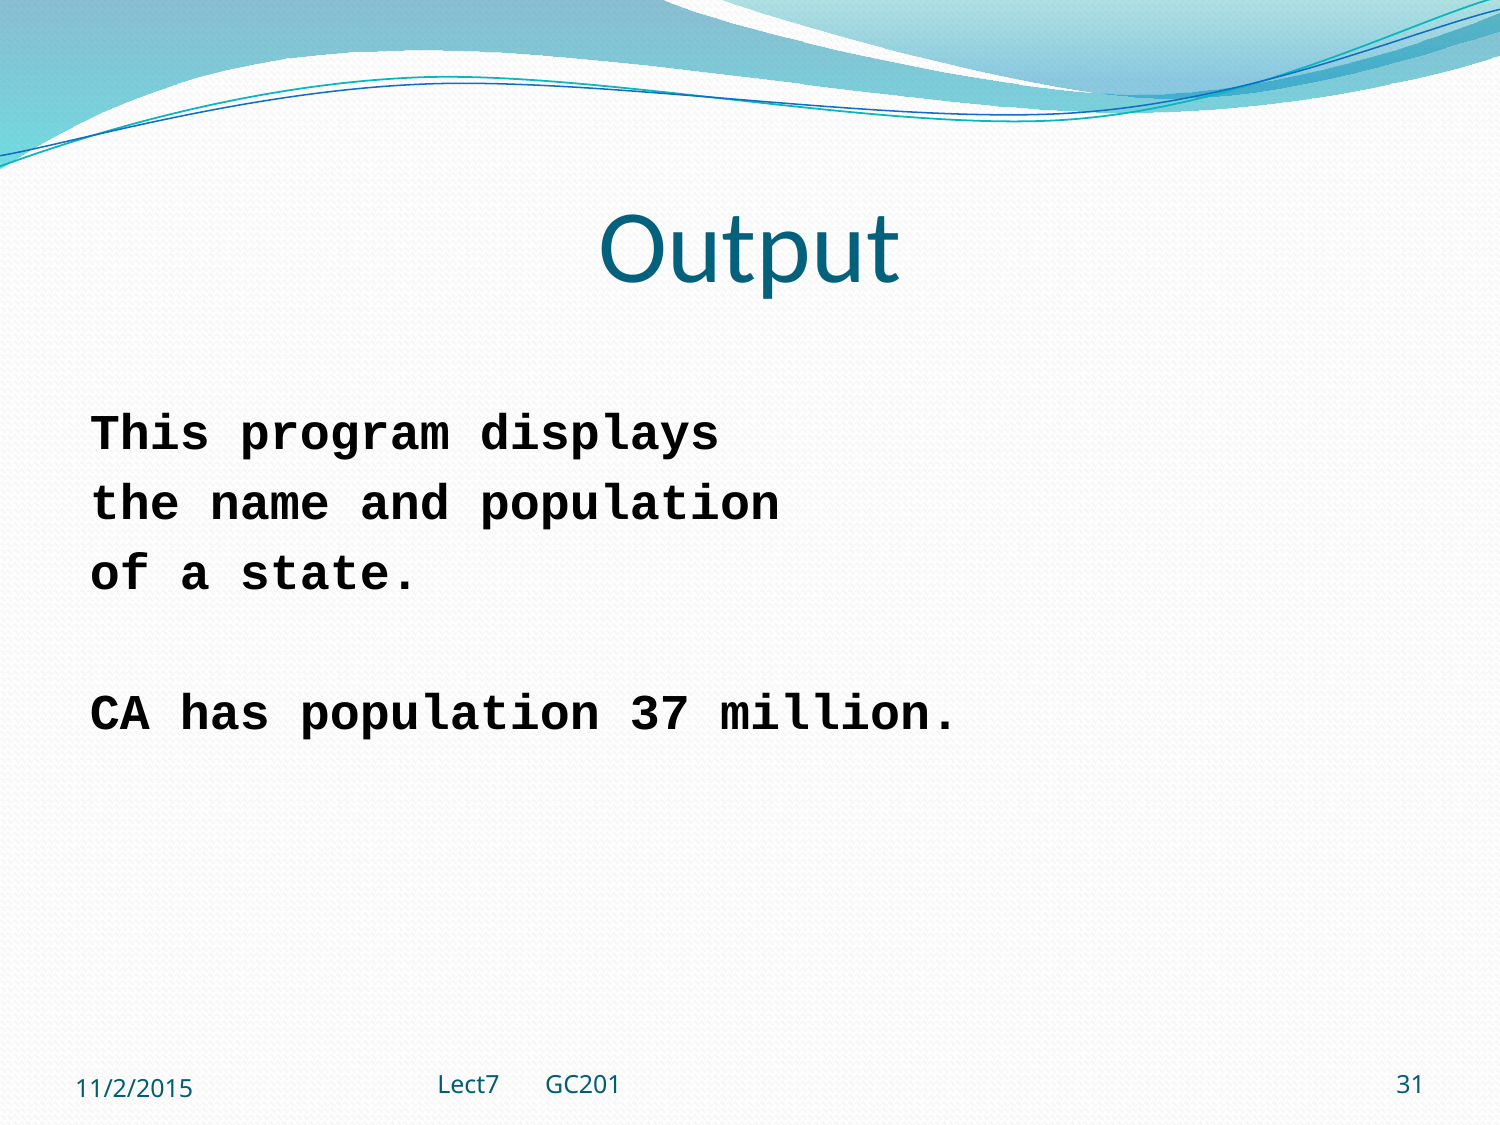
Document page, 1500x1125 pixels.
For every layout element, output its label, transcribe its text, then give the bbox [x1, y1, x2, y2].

list This program displays the name and population of a state. CA has population 37 million. [75, 317, 1425, 1038]
footer Lect7 GC201 [437, 1042, 988, 1103]
title Output [75, 115, 1425, 303]
slide_number 31 [1299, 1042, 1425, 1103]
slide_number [75, 1042, 425, 1103]
